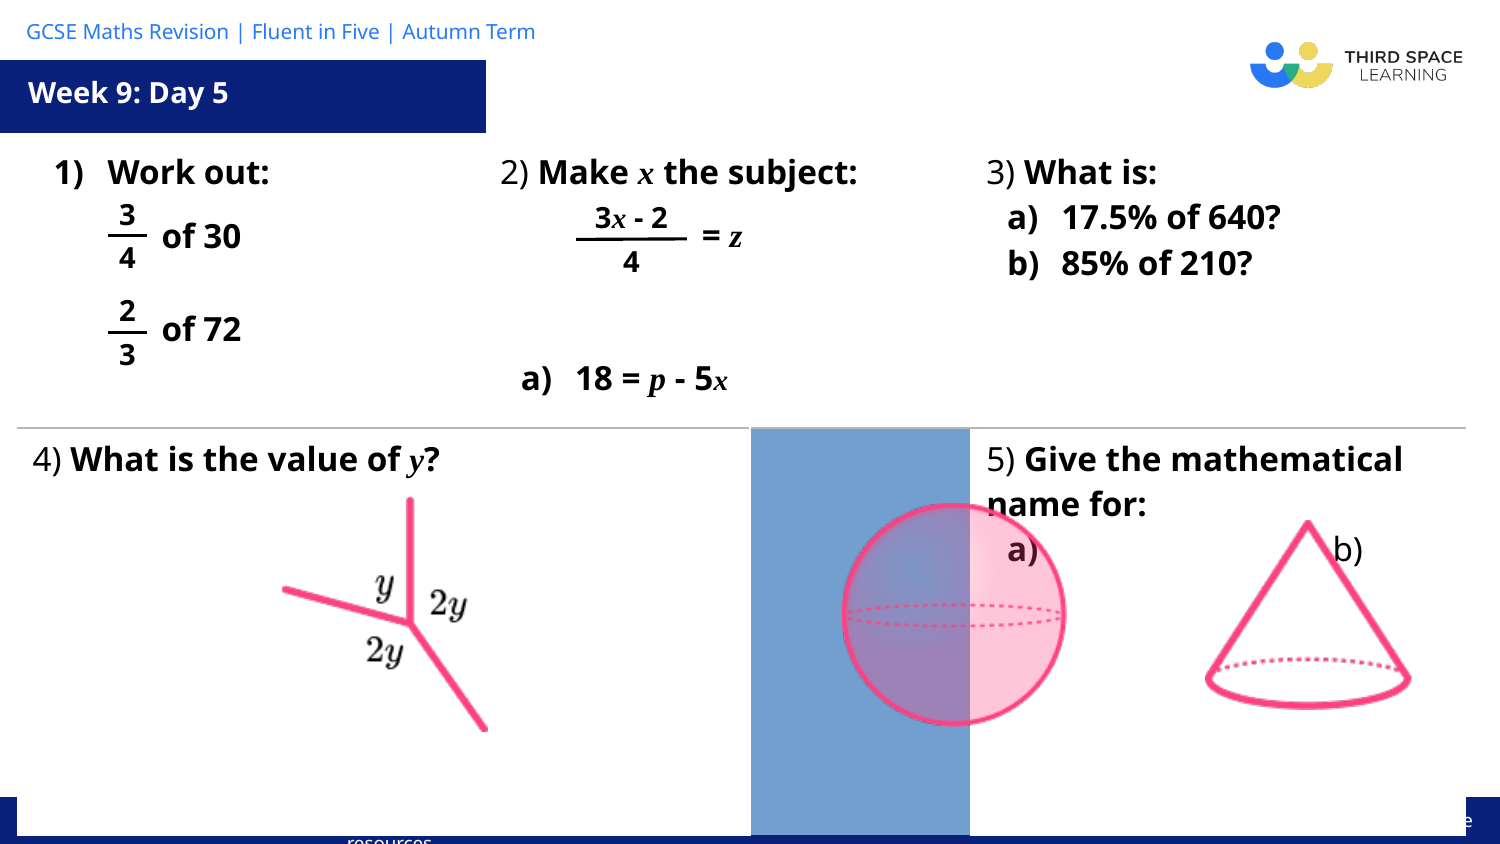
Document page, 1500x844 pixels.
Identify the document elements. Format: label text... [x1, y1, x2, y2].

picture [280, 495, 488, 733]
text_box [107, 292, 148, 373]
picture [1250, 33, 1465, 99]
table_header 3) What is: 17.5% of 640? 85% of 210? [972, 142, 1464, 427]
table_cell 4) What is the value of y? [19, 429, 749, 834]
table_header Work out: [19, 142, 484, 427]
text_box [107, 195, 148, 276]
table_cell 5) Give the mathematical name for: b) [972, 429, 1464, 834]
picture [842, 502, 1067, 727]
picture [1204, 520, 1414, 710]
text_box = z [689, 199, 813, 270]
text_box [575, 199, 688, 279]
text_box Week 9: Day 5 [13, 59, 383, 160]
table_header 2) Make x the subject: 18 = p - 5x [486, 142, 970, 427]
text_box of 72 [148, 292, 273, 363]
text_box of 30 [152, 200, 273, 271]
